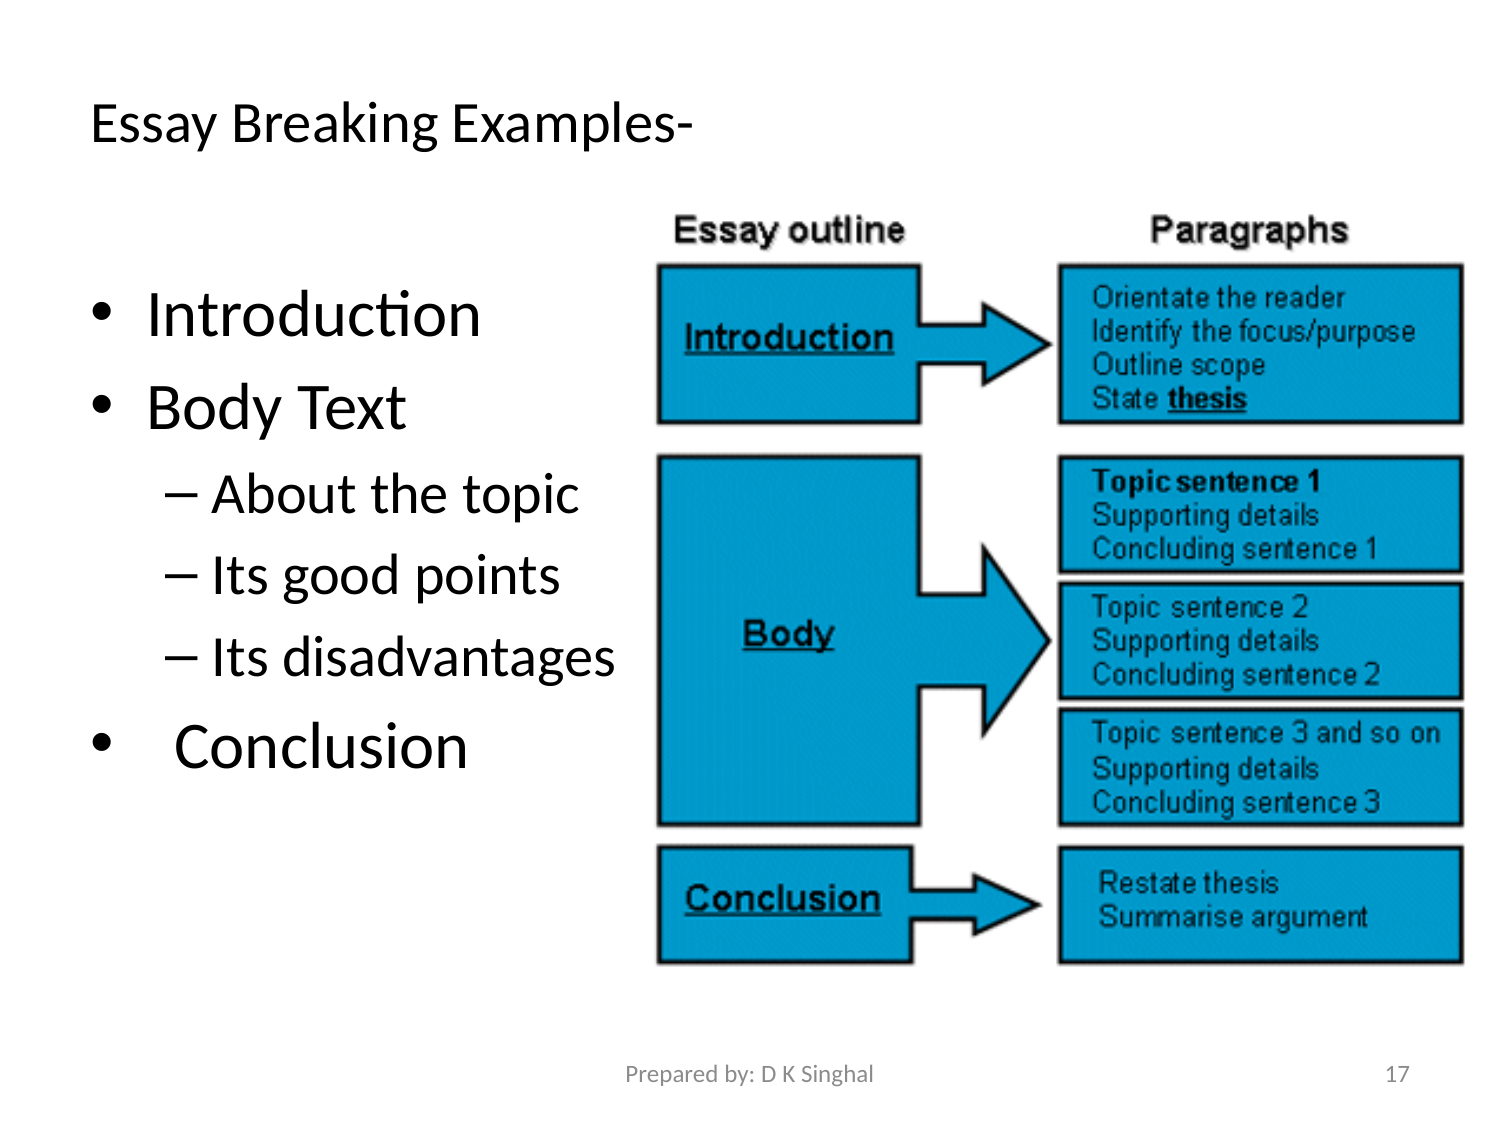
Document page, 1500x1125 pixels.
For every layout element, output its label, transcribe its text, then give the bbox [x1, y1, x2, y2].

picture [629, 187, 1500, 988]
list Introduction Body Text About the topic Its good points Its disadvantages Conclusion [75, 262, 1425, 1005]
slide_number 17 [1074, 1042, 1425, 1103]
title Essay Breaking Examples- [75, 75, 1425, 233]
footer Prepared by: D K Singhal [512, 1042, 988, 1103]
